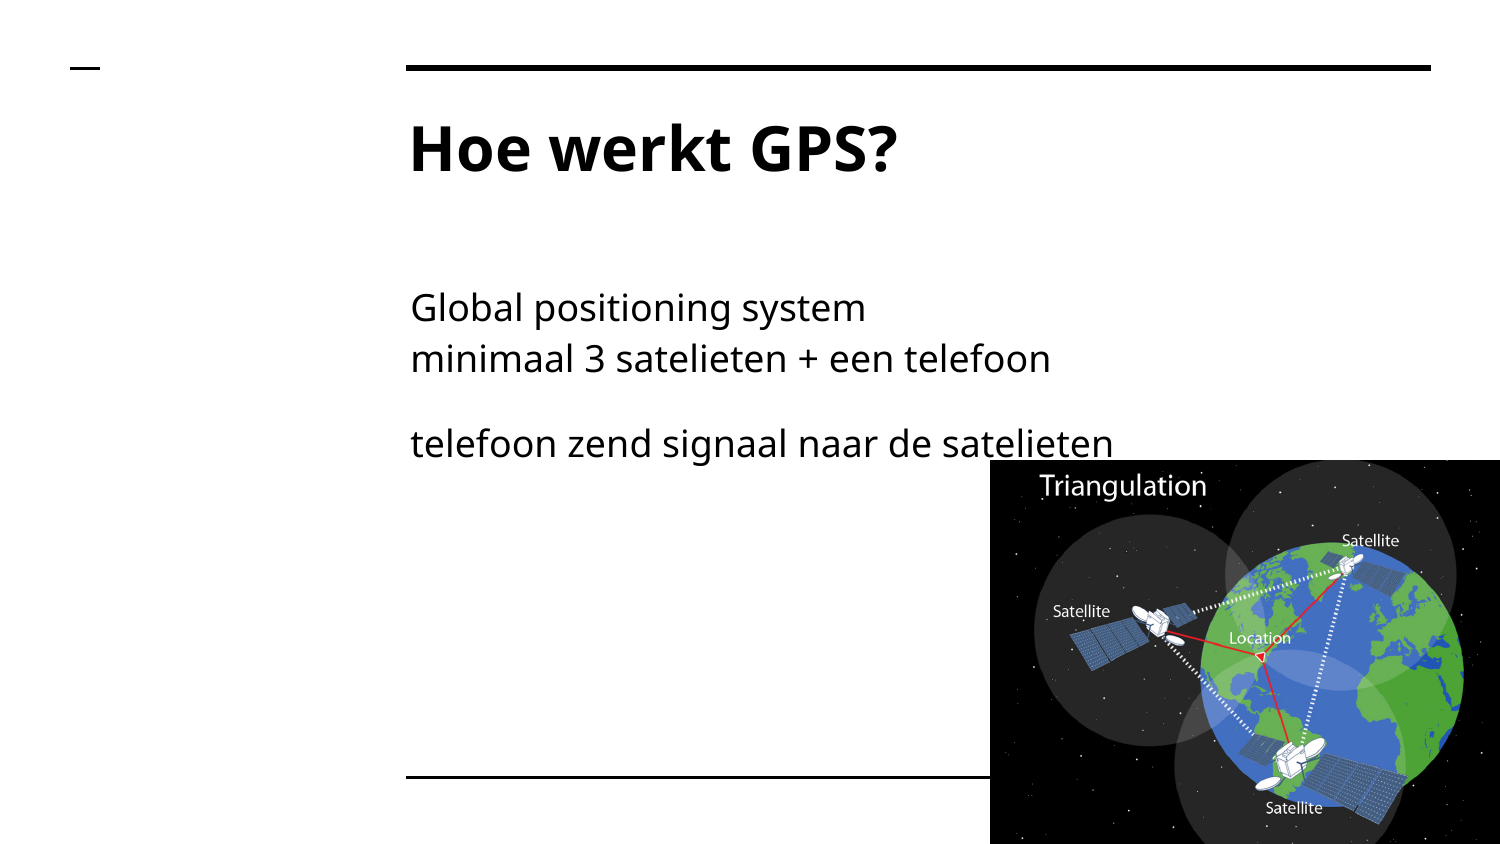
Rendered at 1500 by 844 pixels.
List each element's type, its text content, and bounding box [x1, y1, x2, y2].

list Global positioning system minimaal 3 satelieten + een telefoon telefoon zend signaal naar de satelieten [395, 261, 1433, 755]
picture [989, 460, 1500, 844]
title Hoe werkt GPS? [393, 94, 1431, 199]
